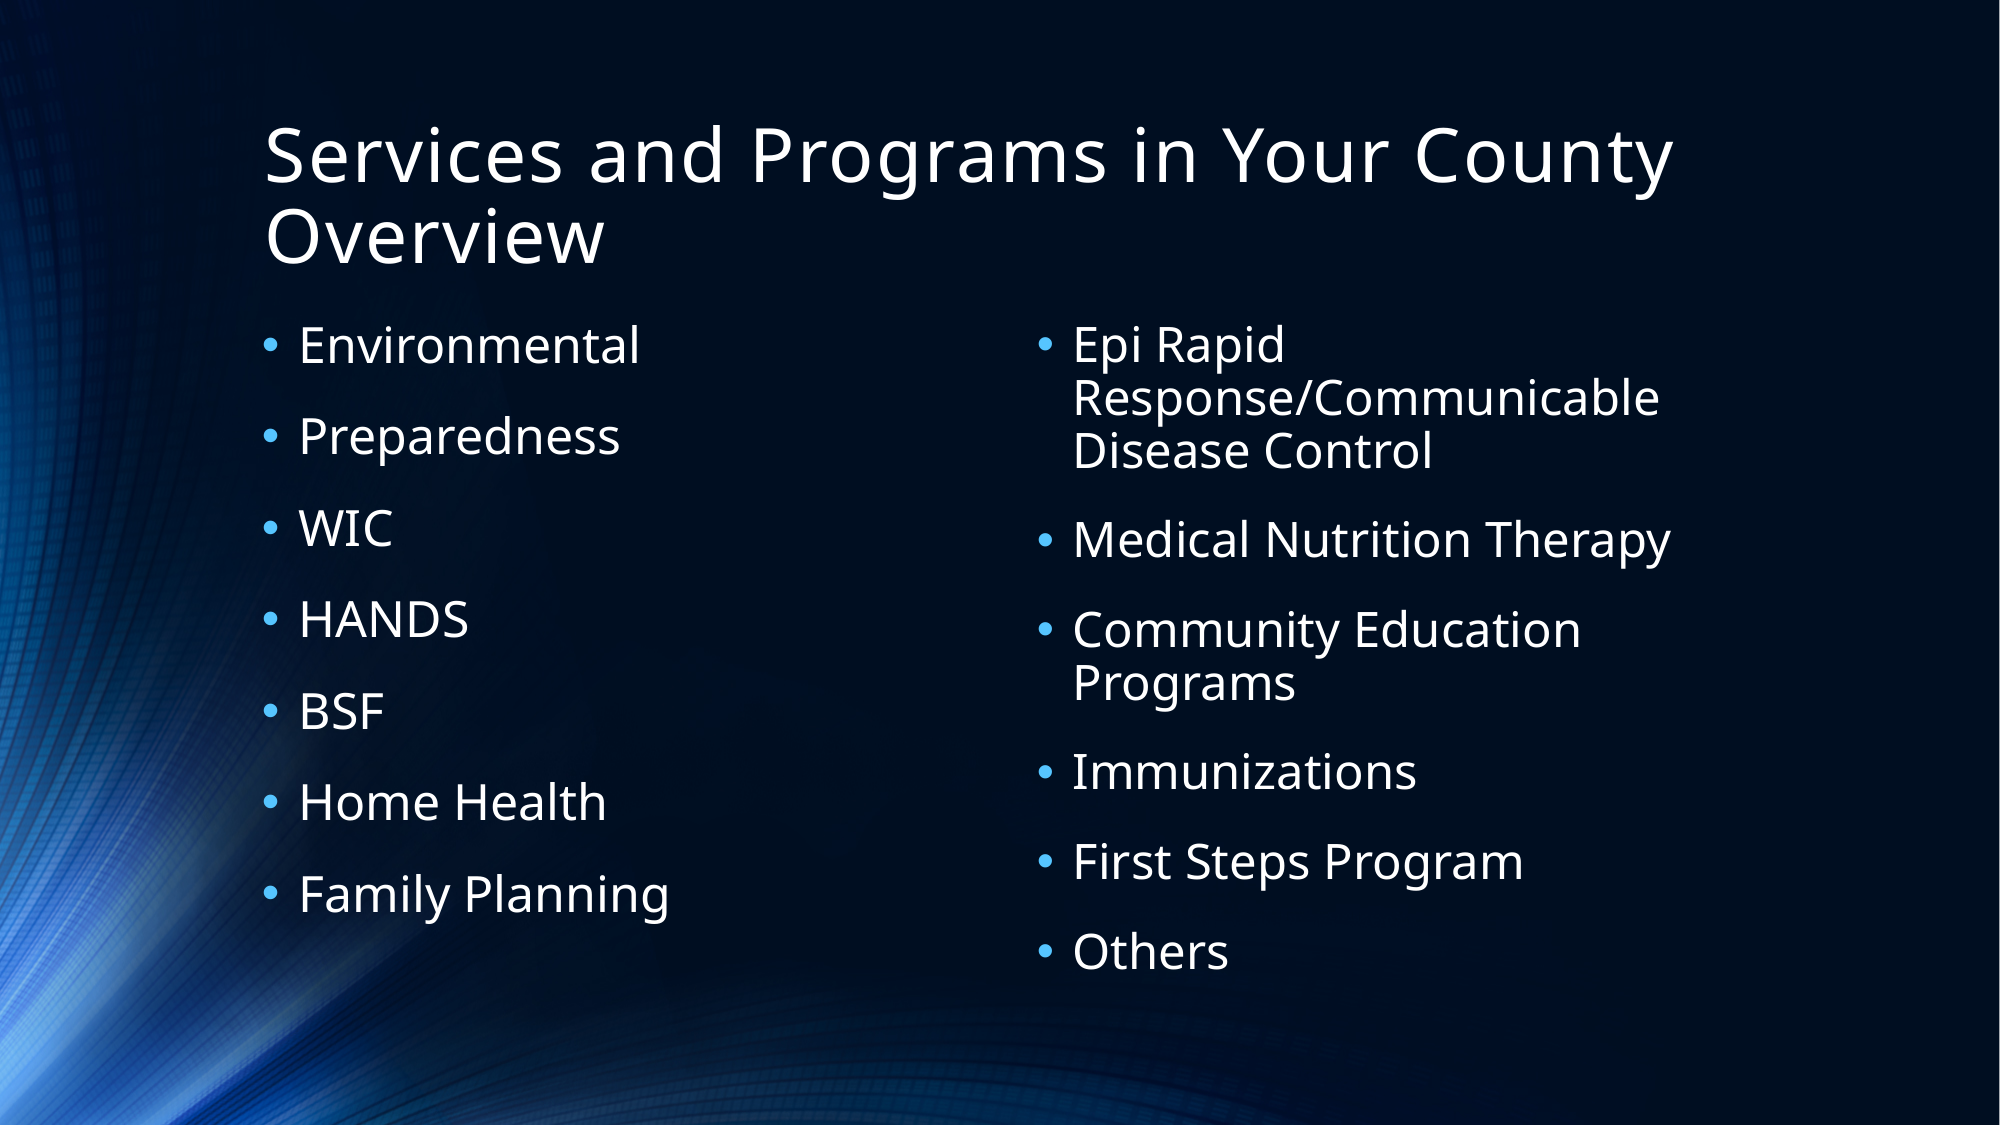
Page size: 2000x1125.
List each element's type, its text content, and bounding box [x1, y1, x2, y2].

list Environmental Preparedness WIC HANDS BSF Home Health Family Planning [246, 312, 972, 988]
list Epi Rapid Response/Communicable Disease Control Medical Nutrition Therapy Community Education Programs Immunizations First Steps Program Others [1021, 312, 1747, 988]
picture [0, 0, 2000, 1125]
title Services and Programs in Your County Overview [249, 62, 1750, 288]
